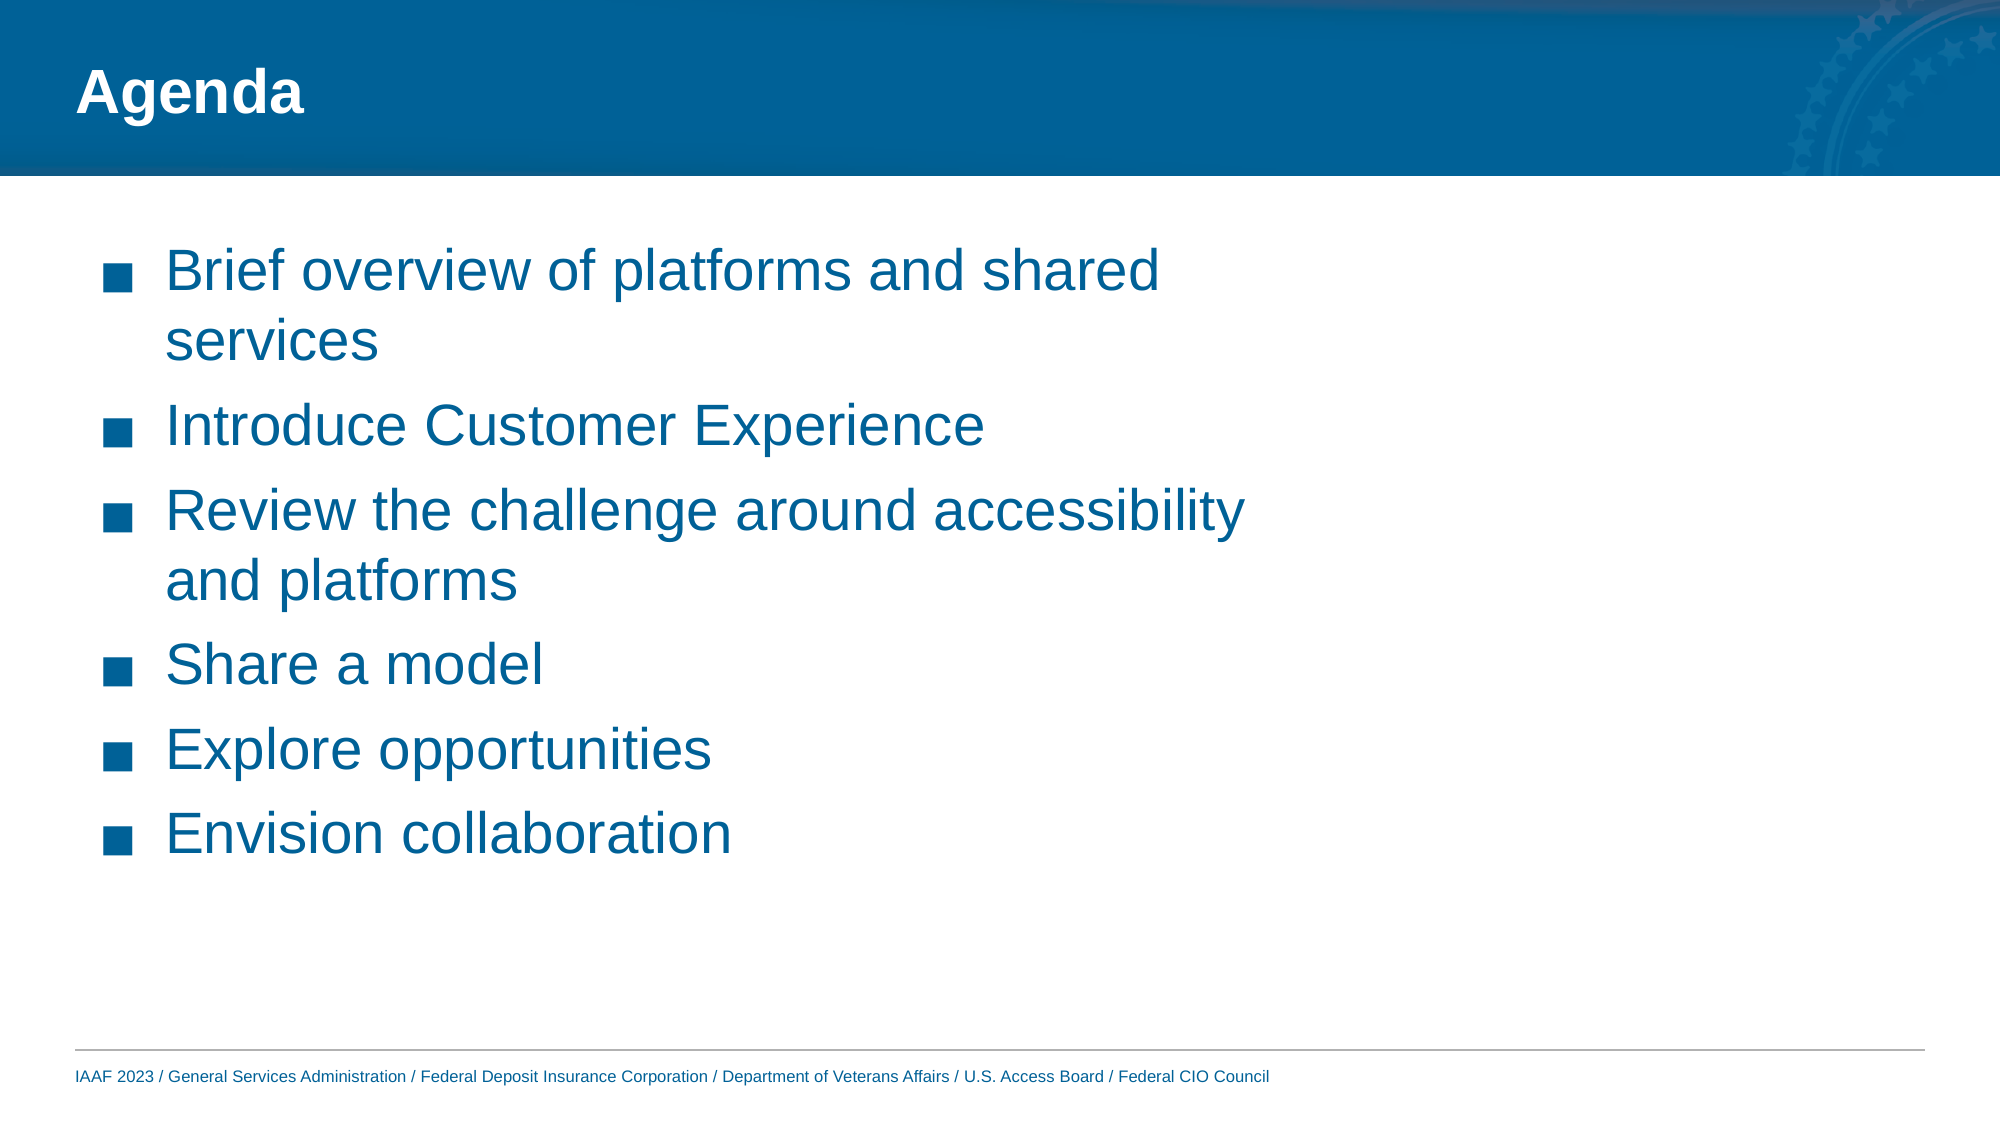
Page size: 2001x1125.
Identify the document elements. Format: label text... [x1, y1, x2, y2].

list Brief overview of platforms and shared services Introduce Customer Experience Review the challenge around accessibility and platforms Share a model Explore opportunities Envision collaboration [75, 224, 1359, 1035]
picture [0, 0, 2000, 176]
picture [0, 168, 666, 176]
title Agenda [75, 52, 1800, 128]
